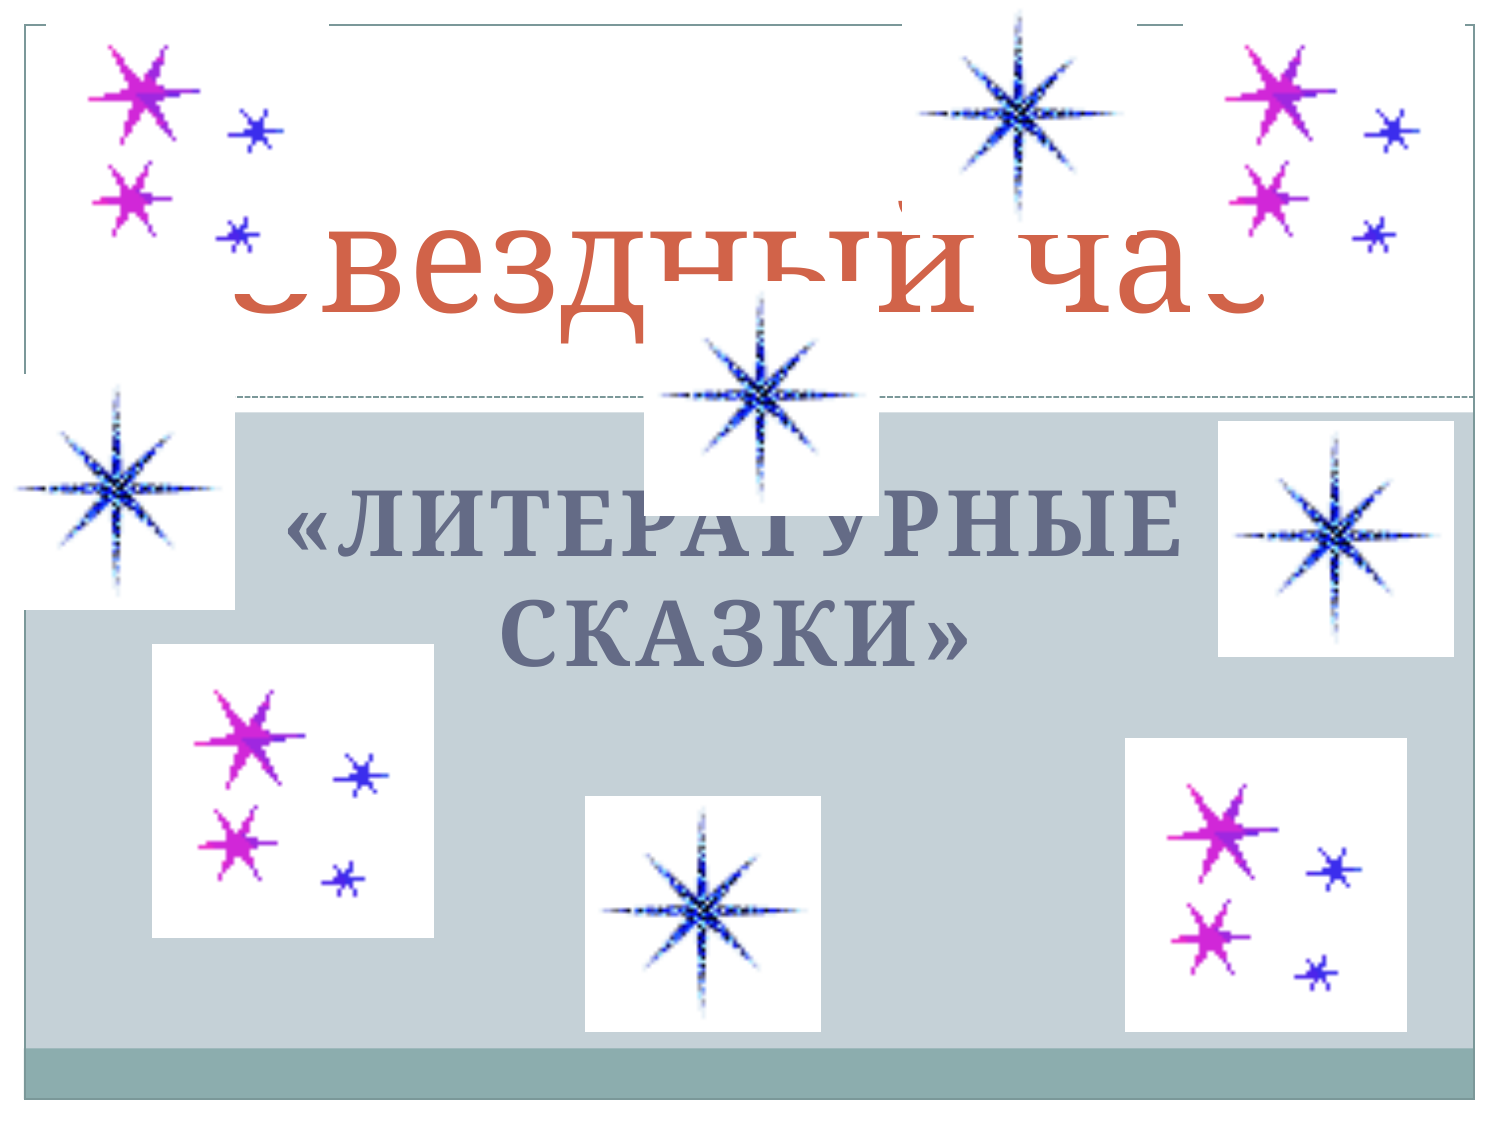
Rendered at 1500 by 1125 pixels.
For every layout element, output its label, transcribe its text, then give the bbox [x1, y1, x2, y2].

picture [0, 374, 235, 610]
title Звездный час [112, 62, 1388, 350]
picture [1218, 421, 1454, 657]
picture [1124, 737, 1407, 1032]
picture [1183, 0, 1466, 294]
picture [152, 644, 434, 938]
subtitle «Литературные сказки» [210, 457, 1261, 745]
picture [644, 280, 880, 516]
picture [902, 0, 1137, 235]
picture [46, 0, 329, 294]
picture [585, 796, 821, 1032]
